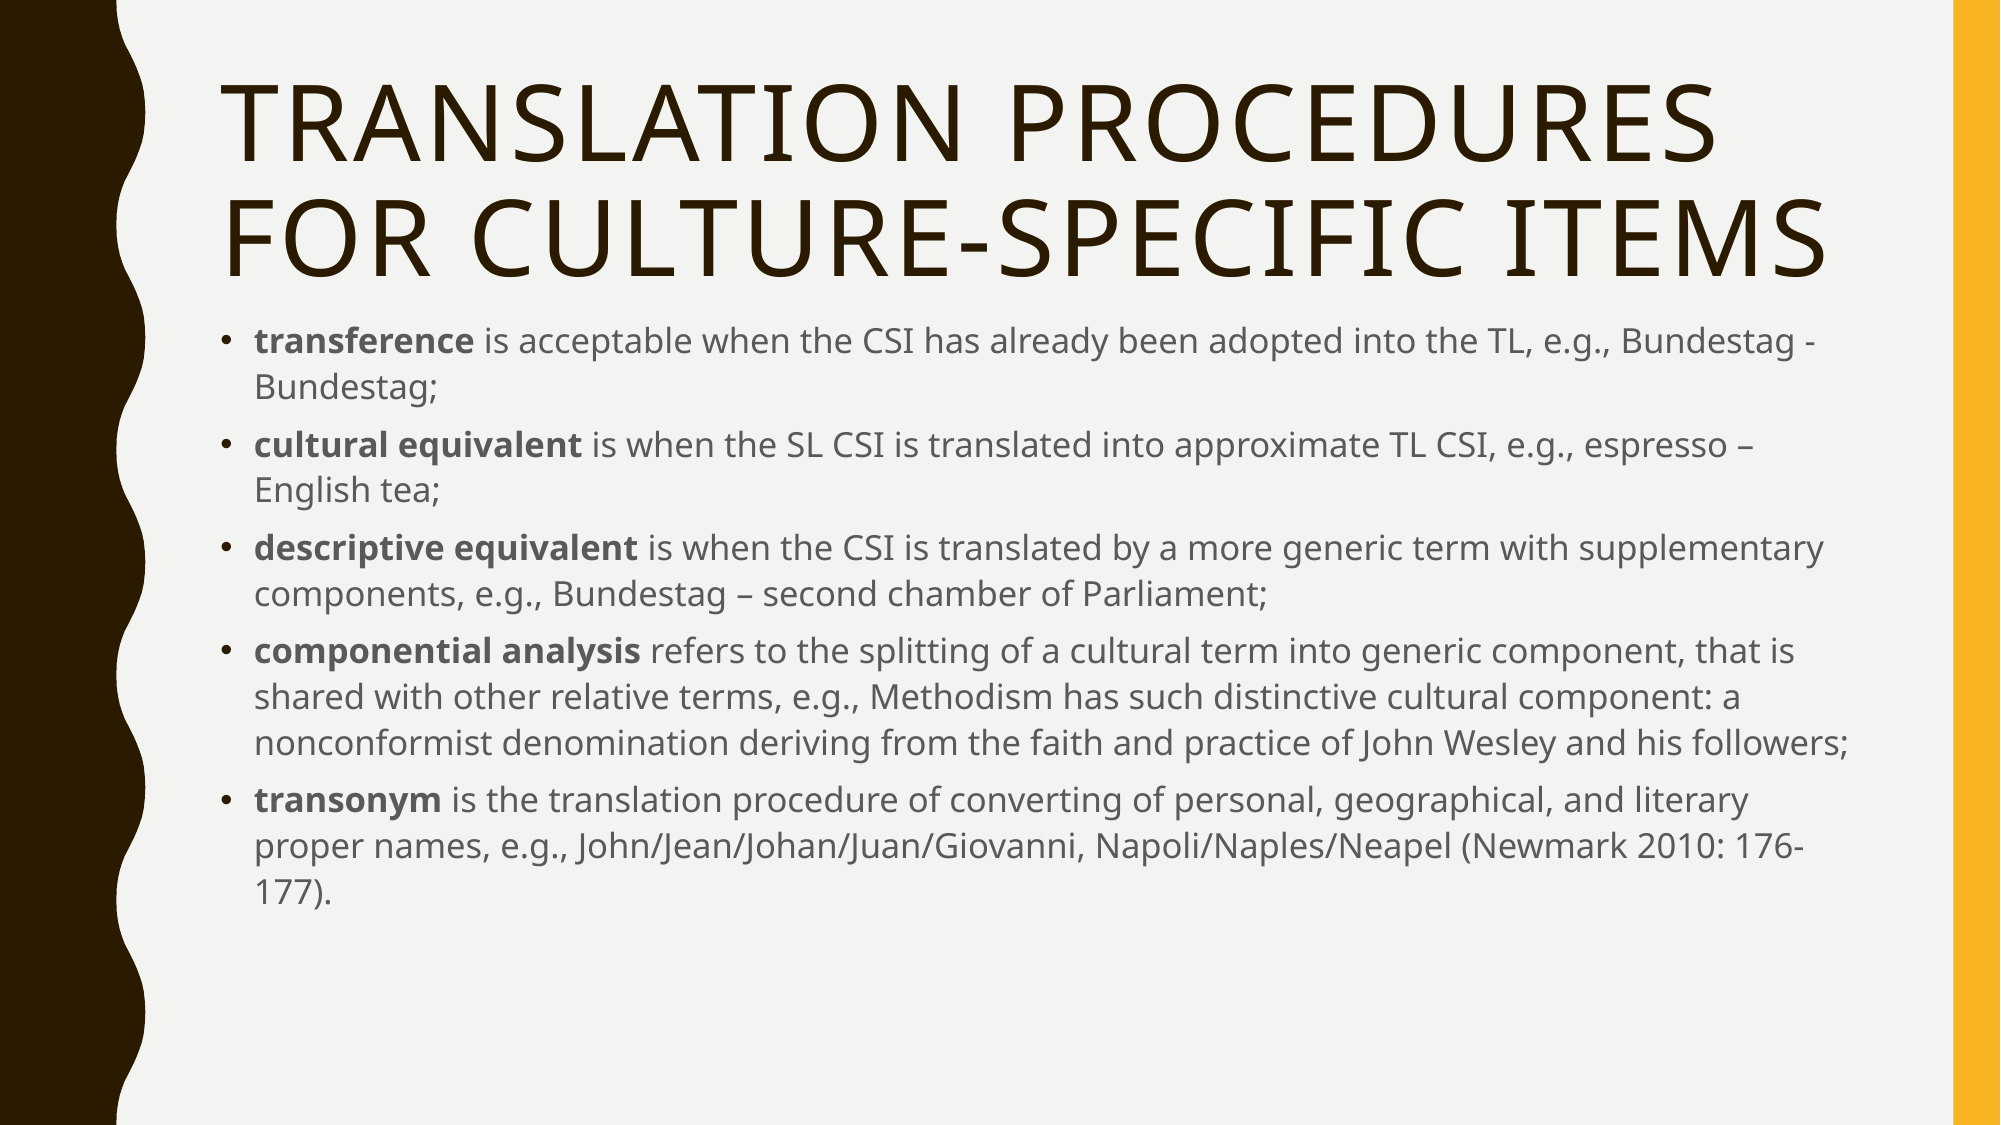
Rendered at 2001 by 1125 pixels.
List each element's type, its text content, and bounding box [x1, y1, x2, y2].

title Translation Procedures for Culture-Specific Items [205, 62, 1875, 307]
list transference is acceptable when the CSI has already been adopted into the TL, e.g., Bundestag - Bundestag; cultural equivalent is when the SL CSI is translated into approximate TL CSI, e.g., espresso – English tea; descriptive equivalent is when the CSI is translated by a more generic term with supplementary components, e.g., Bundestag – second chamber of Parliament; componential analysis refers to the splitting of a cultural term into generic component, that is shared with other relative terms, e.g., Methodism has such distinctive cultural component: a nonconformist denomination deriving from the faith and practice of John Wesley and his followers; transonym is the translation procedure of converting of personal, geographical, and literary proper names, e.g., John/Jean/Johan/Juan/Giovanni, Napoli/Naples/Neapel (Newmark 2010: 176-177). [205, 307, 1875, 965]
